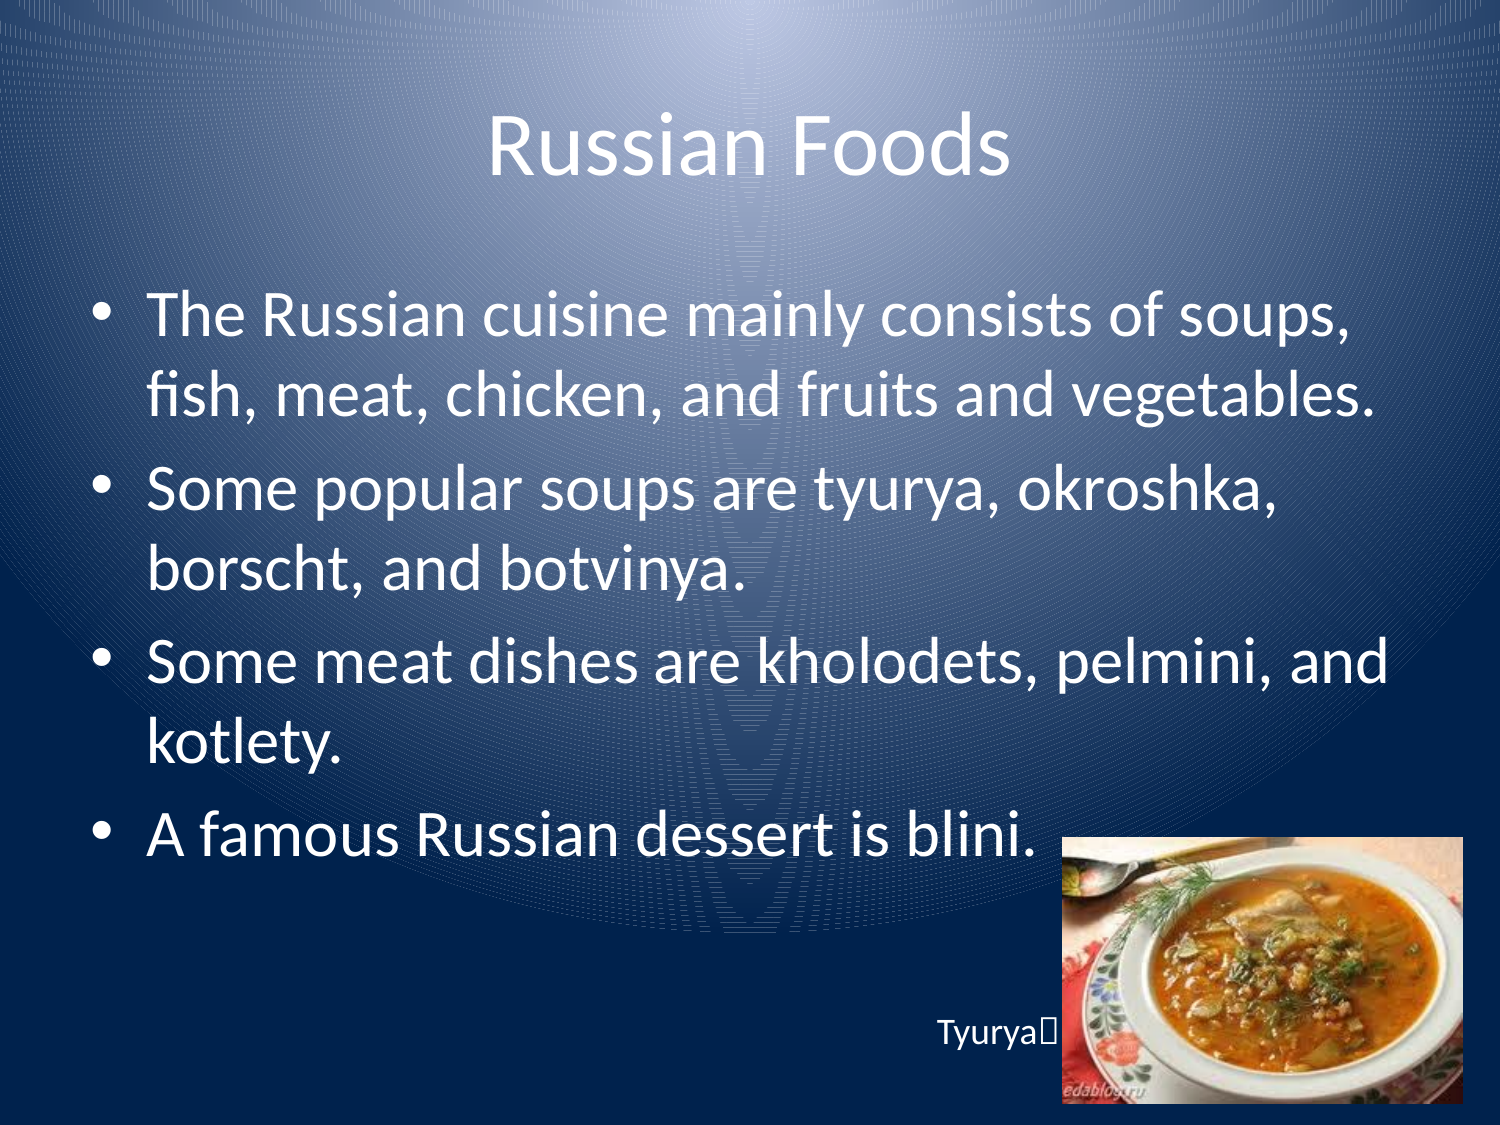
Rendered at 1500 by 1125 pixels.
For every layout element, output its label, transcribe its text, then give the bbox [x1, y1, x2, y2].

list The Russian cuisine mainly consists of soups, fish, meat, chicken, and fruits and vegetables. Some popular soups are tyurya, okroshka, borscht, and botvinya. Some meat dishes are kholodets, pelmini, and kotlety. A famous Russian dessert is blini. [75, 262, 1425, 1005]
title Russian Foods [75, 45, 1425, 233]
picture [1062, 837, 1463, 1104]
text_box Tyurya [812, 999, 1057, 1060]
